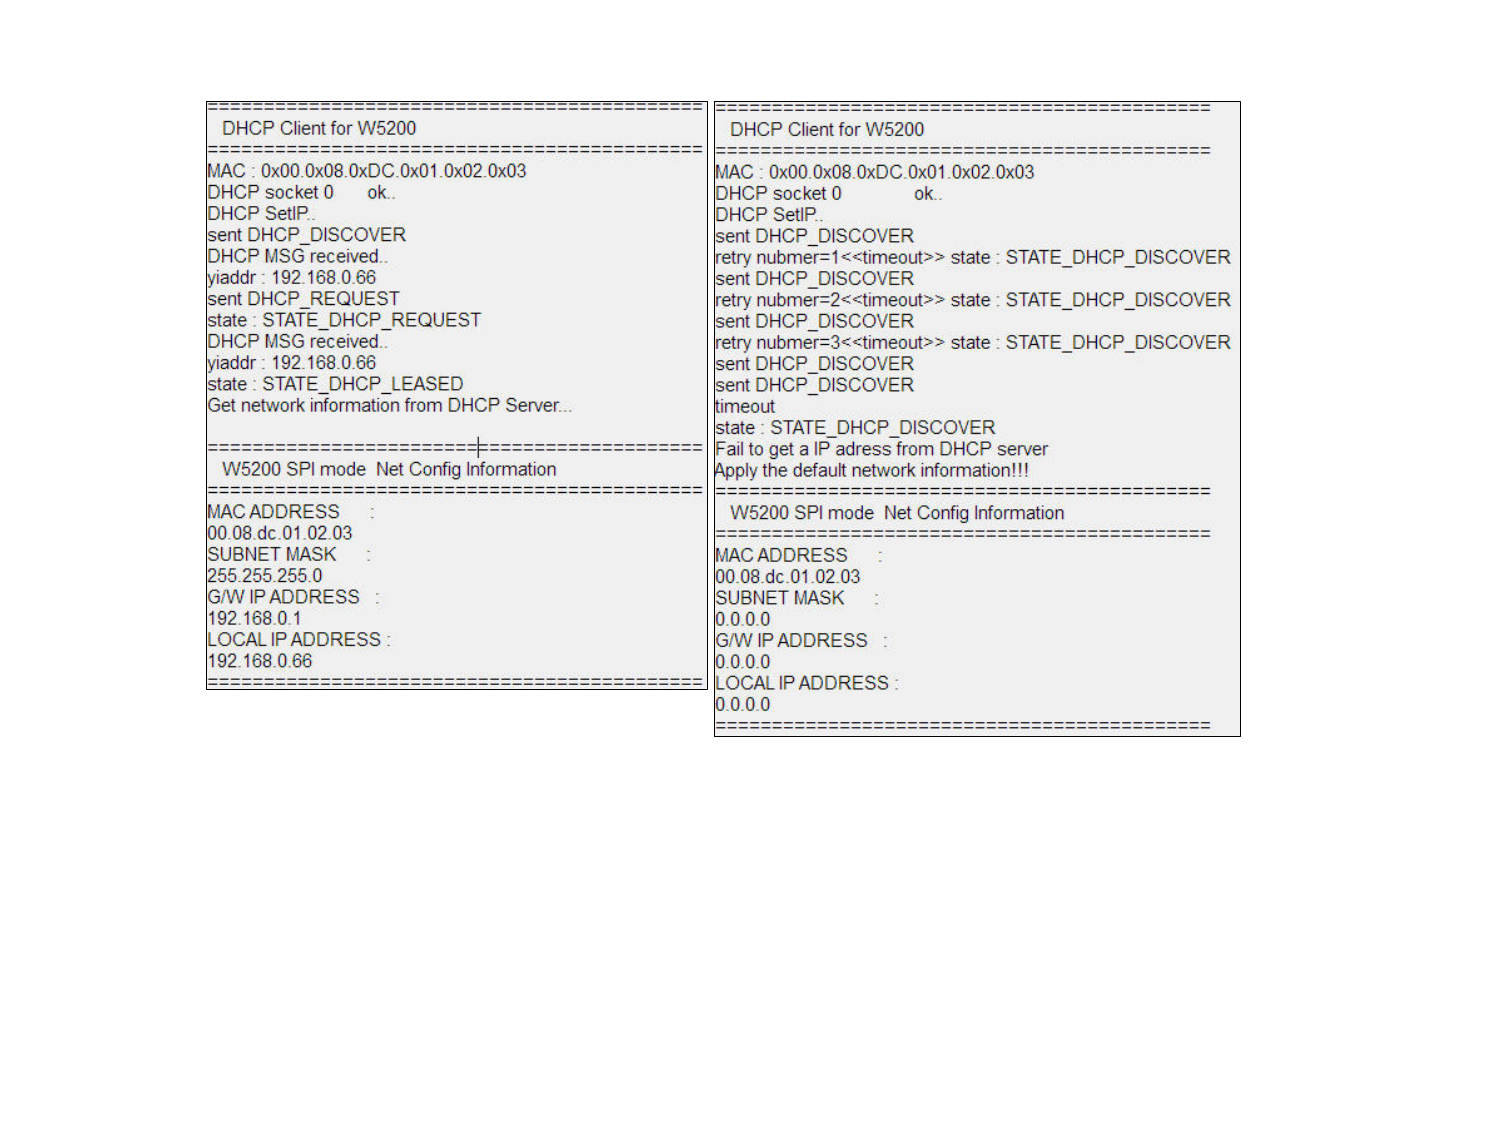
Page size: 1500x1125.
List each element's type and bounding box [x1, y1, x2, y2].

text_box [206, 101, 1240, 736]
